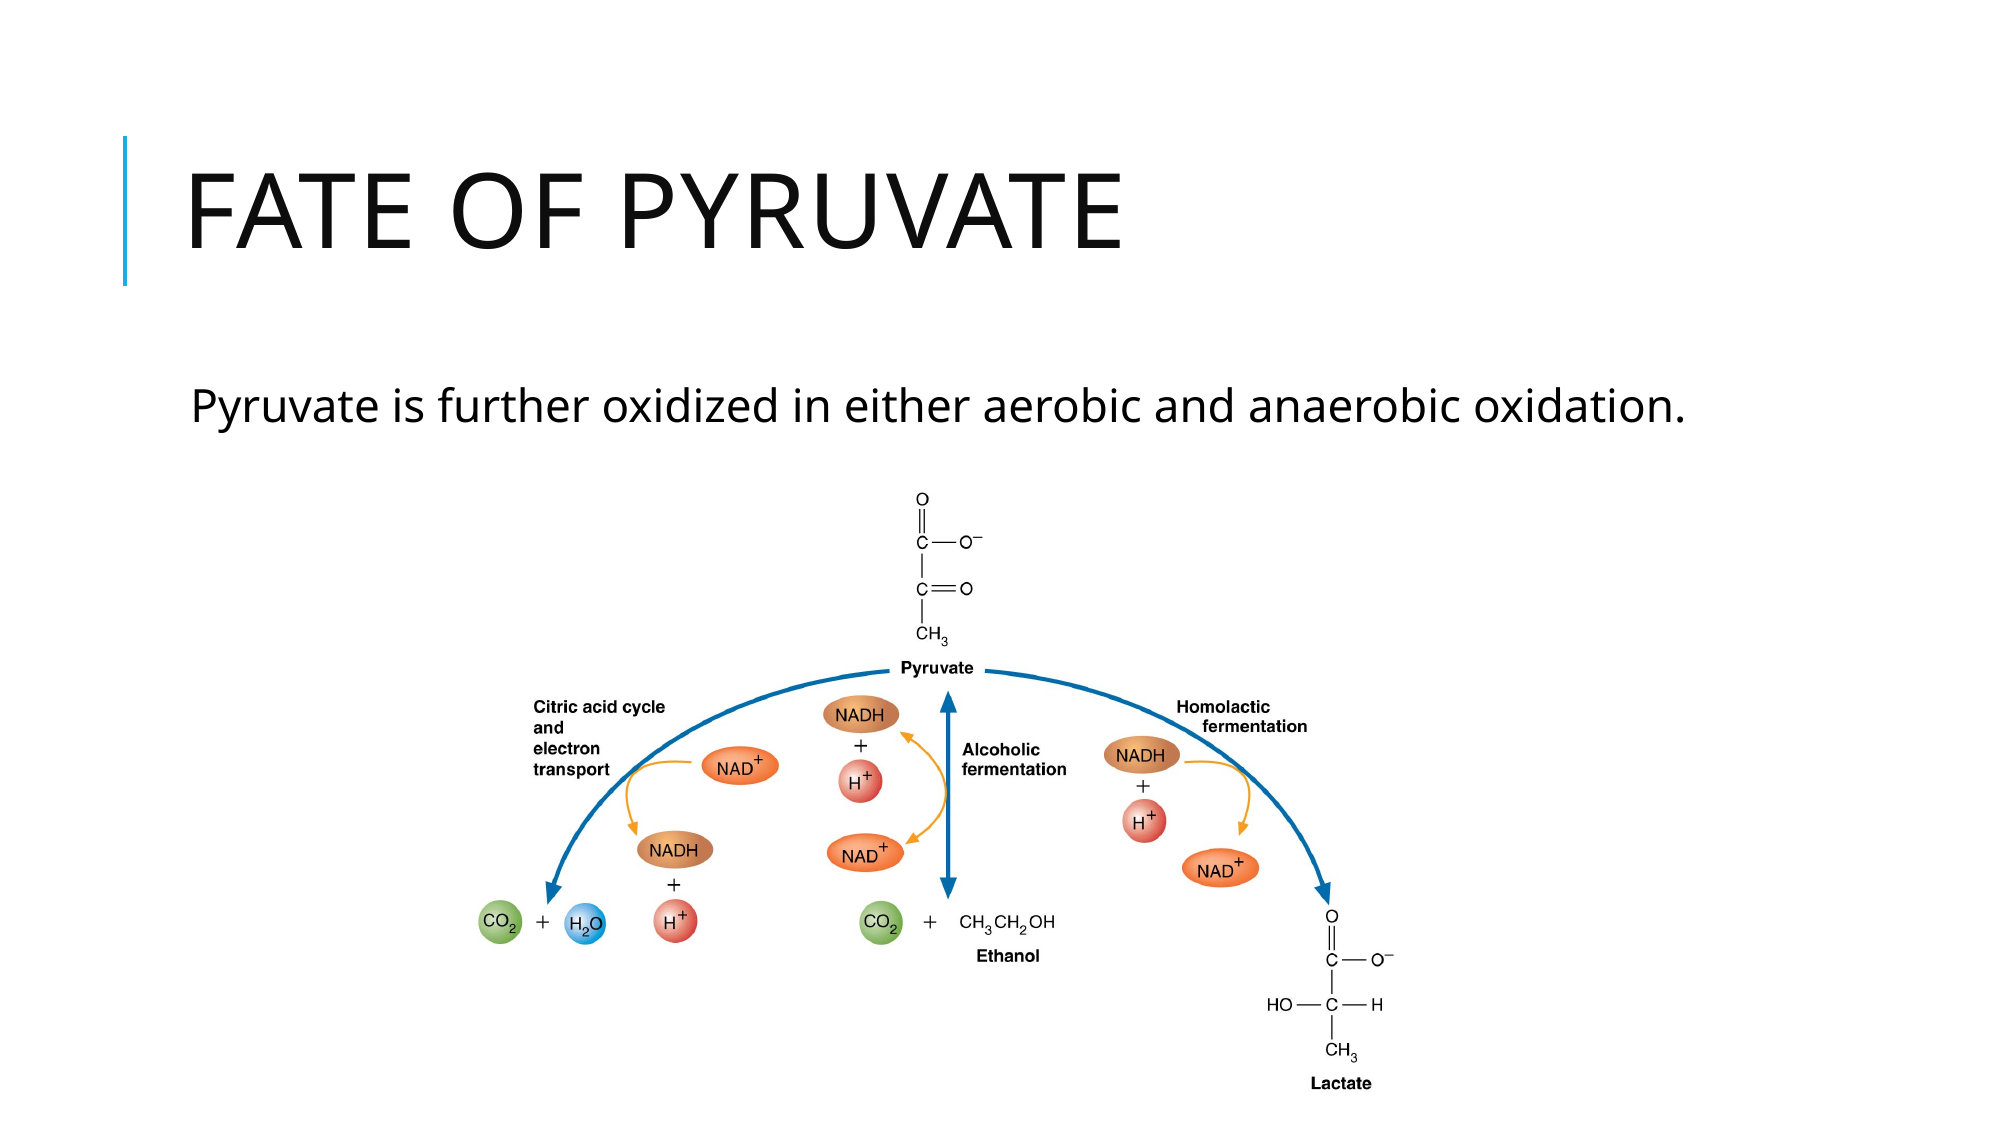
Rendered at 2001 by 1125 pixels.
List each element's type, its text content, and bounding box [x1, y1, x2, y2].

picture [460, 490, 1394, 1094]
title Fate of Pyruvate [168, 96, 1763, 342]
list Pyruvate is further oxidized in either aerobic and anaerobic oxidation. [168, 375, 1763, 1035]
